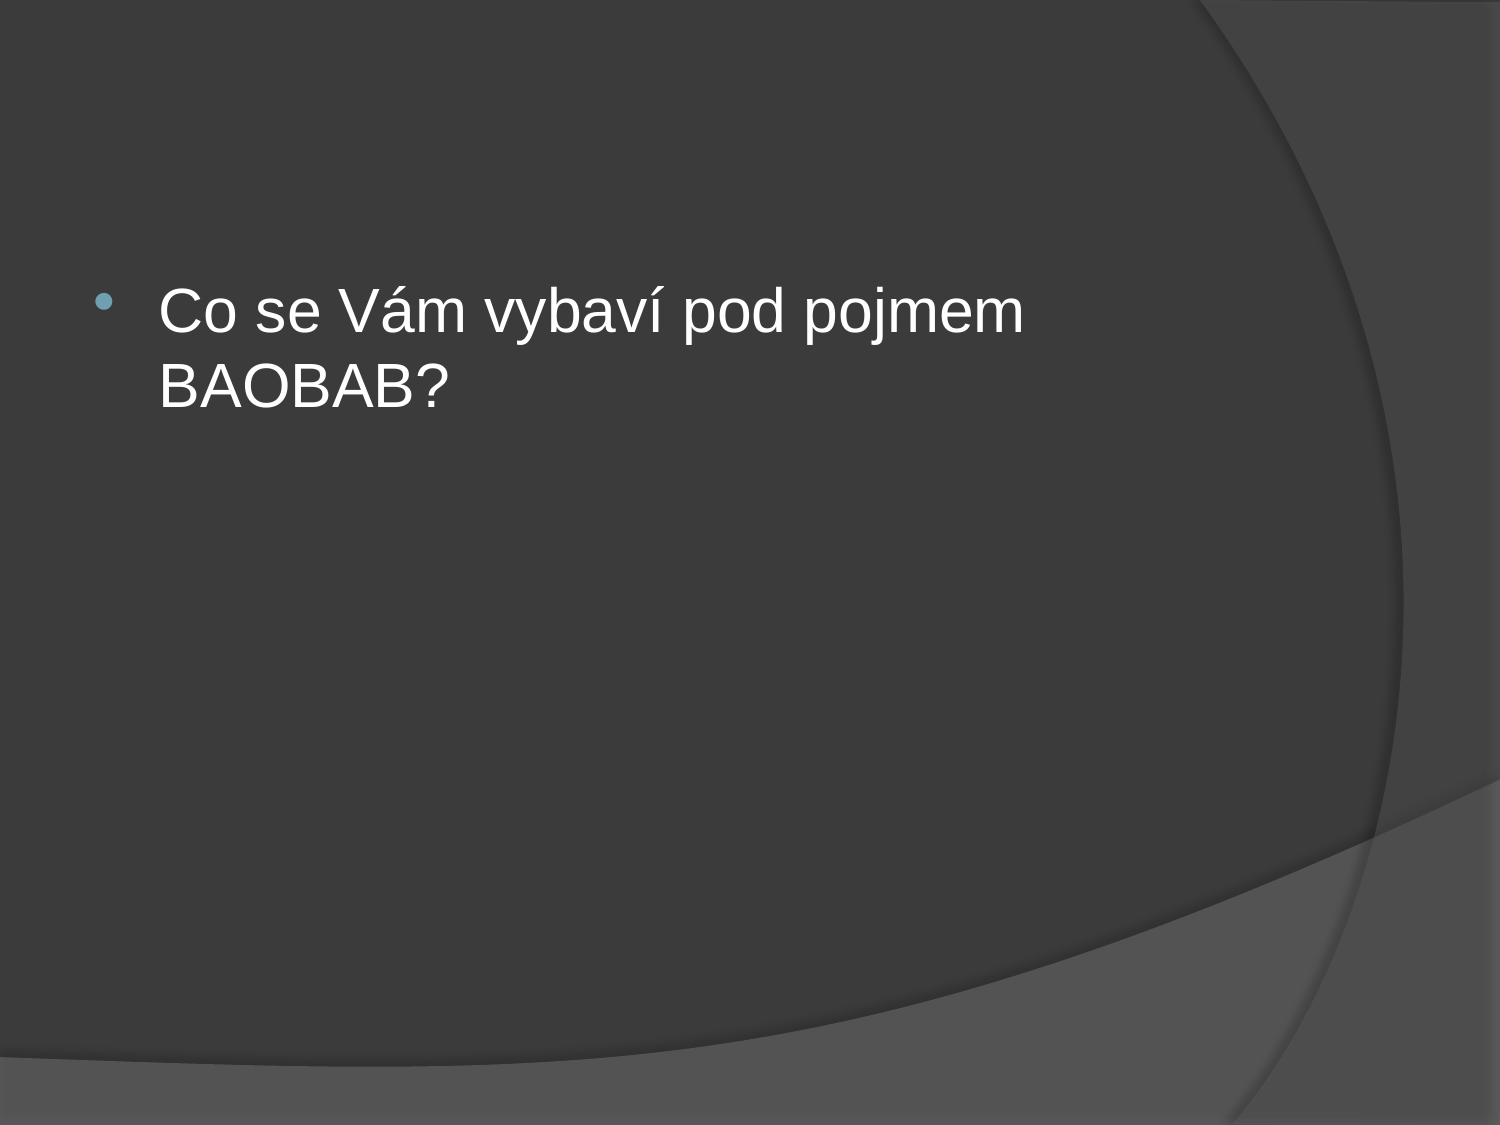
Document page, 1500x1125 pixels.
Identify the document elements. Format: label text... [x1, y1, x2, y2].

list Co se Vám vybaví pod pojmem BAOBAB? [75, 262, 1300, 1005]
